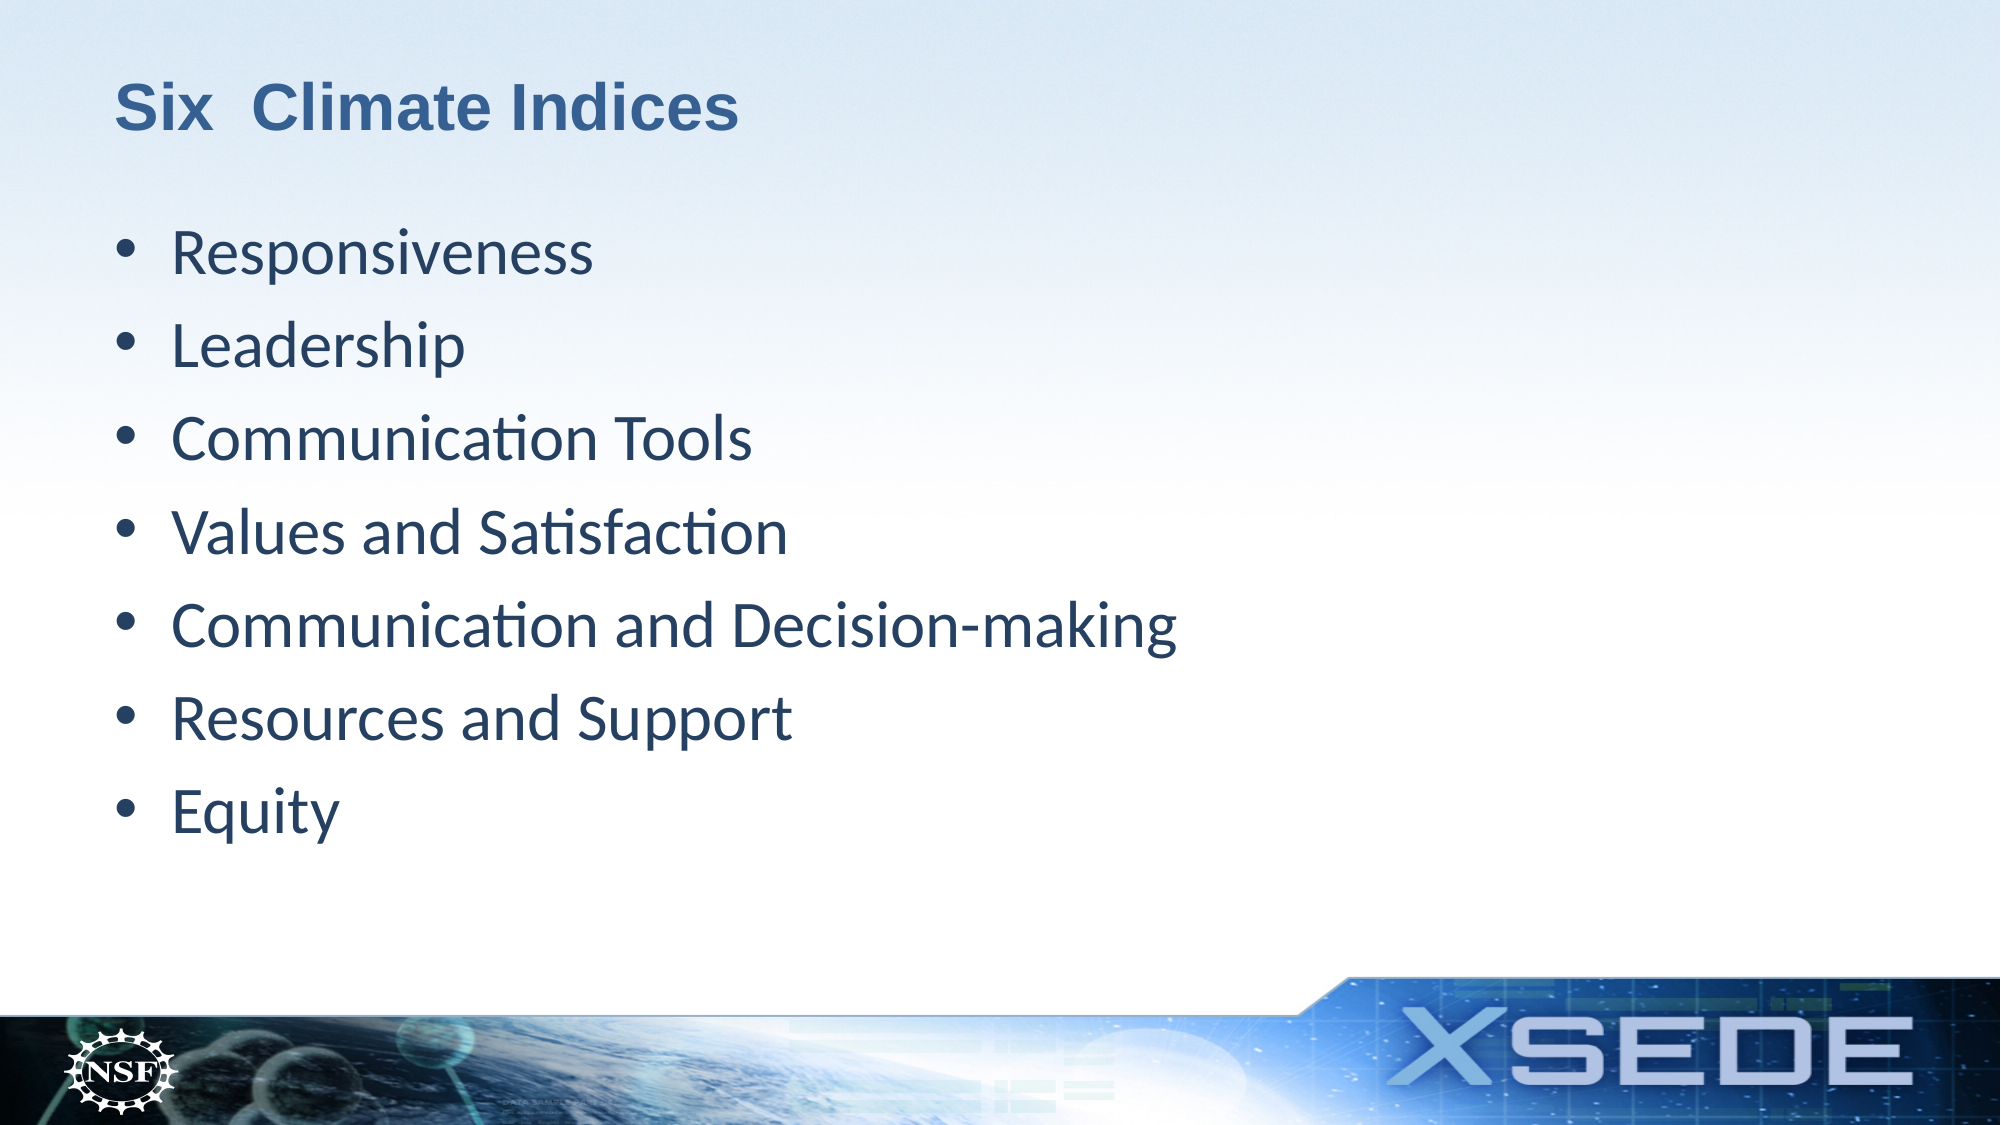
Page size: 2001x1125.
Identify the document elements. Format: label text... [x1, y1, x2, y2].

list Responsiveness Leadership Communication Tools Values and Satisfaction Communication and Decision-making Resources and Support Equity [99, 199, 1901, 963]
picture [0, 0, 2000, 1125]
title Six Climate Indices [99, 44, 1901, 163]
